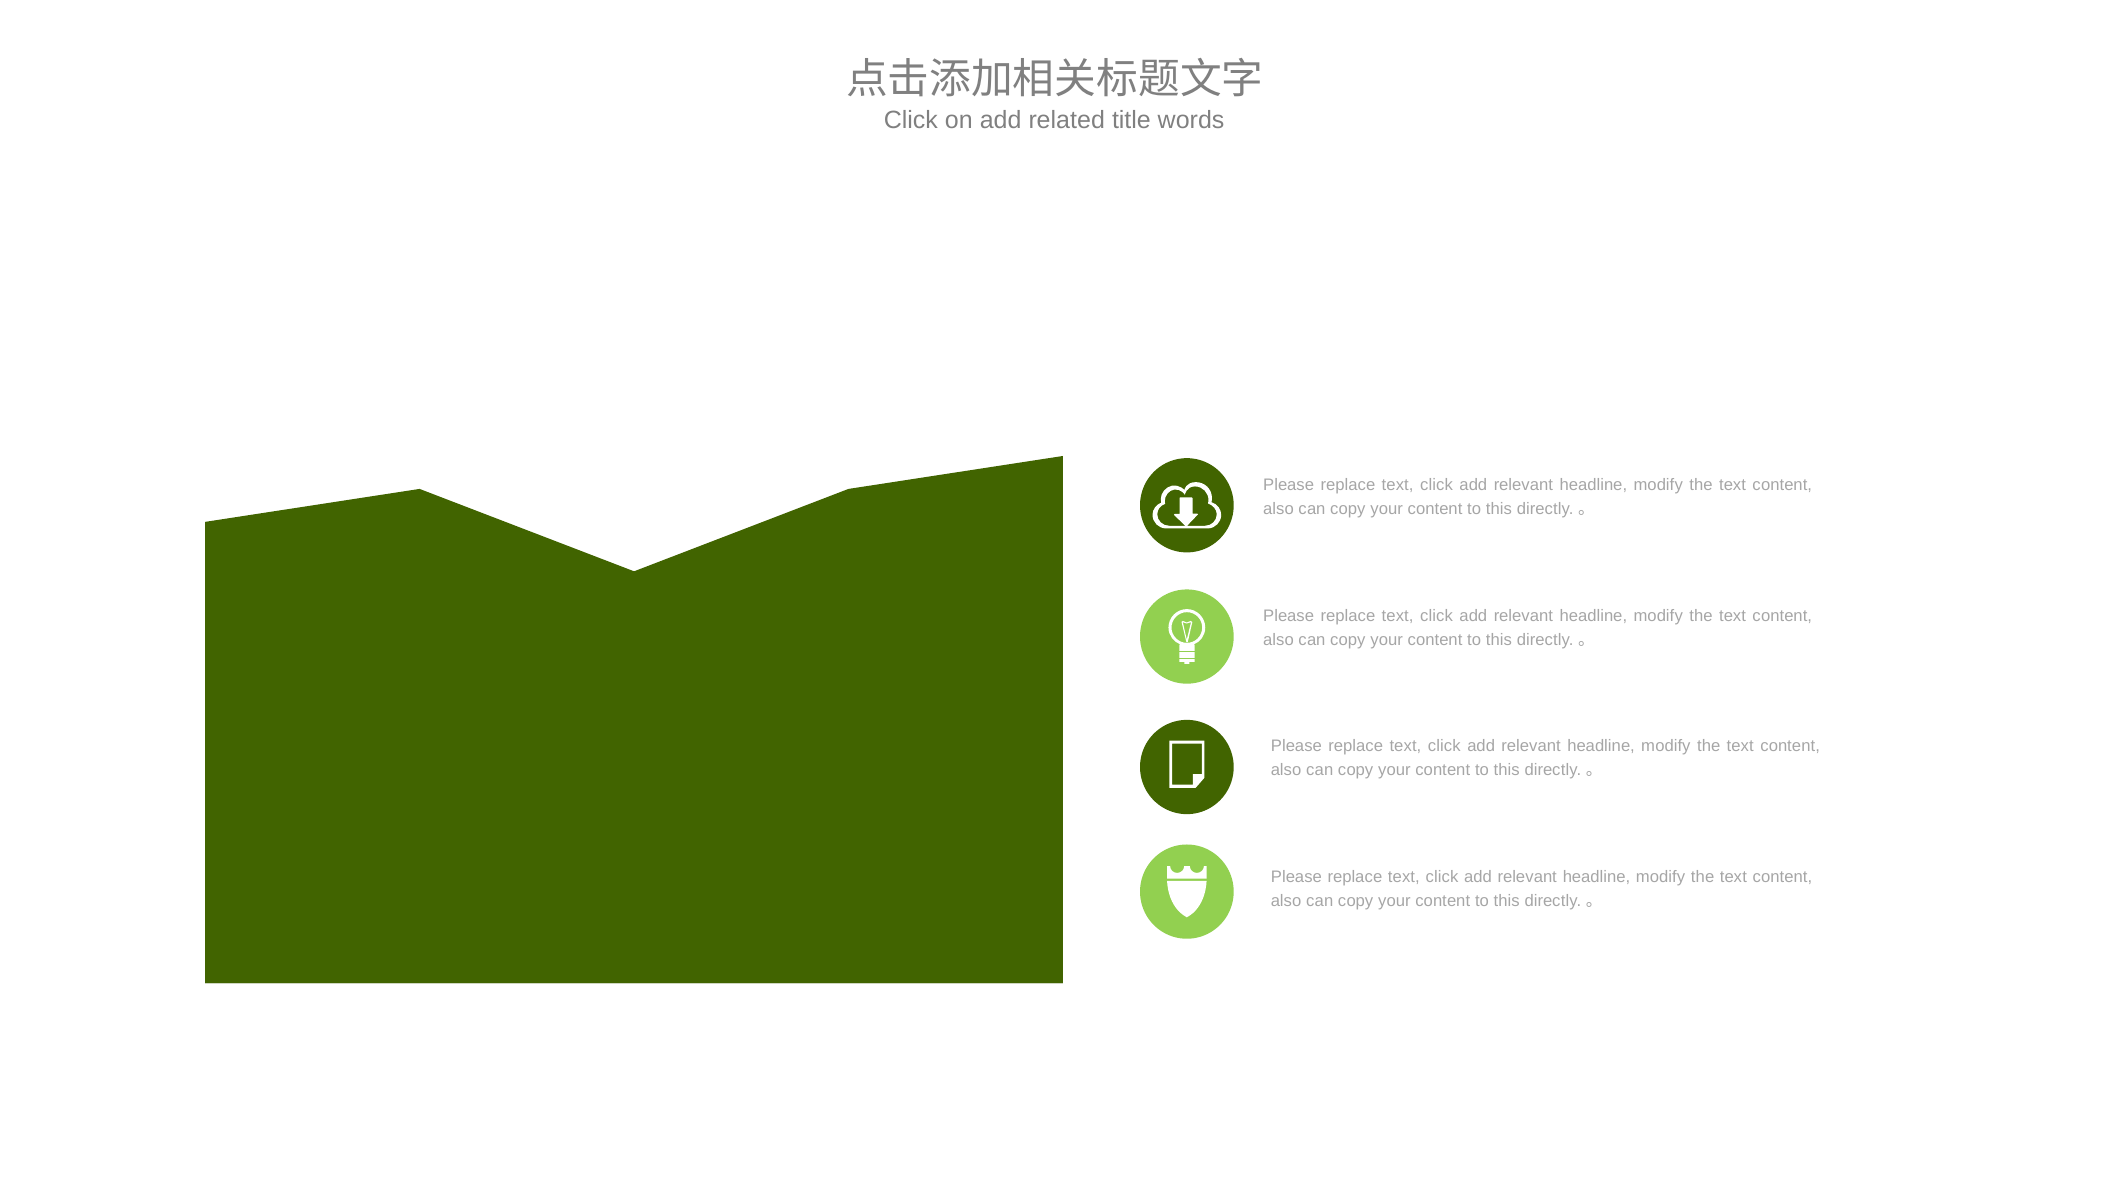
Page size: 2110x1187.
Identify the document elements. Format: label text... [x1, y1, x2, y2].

text_box Please replace text, click add relevant headline, modify the text content, also can copy your content to this directly.。 [1255, 596, 1822, 653]
text_box Please replace text, click add relevant headline, modify the text content, also can copy your content to this directly.。 [1262, 727, 1829, 783]
text_box [1152, 482, 1222, 529]
text_box [1138, 588, 1235, 685]
text_box [1138, 457, 1235, 554]
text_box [1167, 865, 1207, 918]
text_box Please replace text, click add relevant headline, modify the text content, also can copy your content to this directly.。 [1262, 857, 1822, 914]
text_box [1168, 609, 1206, 664]
text_box 点击添加相关标题文字 [803, 44, 1307, 107]
text_box [1169, 740, 1205, 788]
text_box Please replace text, click add relevant headline, modify the text content, also can copy your content to this directly.。 [1255, 466, 1822, 522]
chart [187, 394, 1081, 996]
text_box Click on add related title words [864, 95, 1246, 158]
text_box [1138, 843, 1235, 940]
text_box [1138, 718, 1235, 816]
